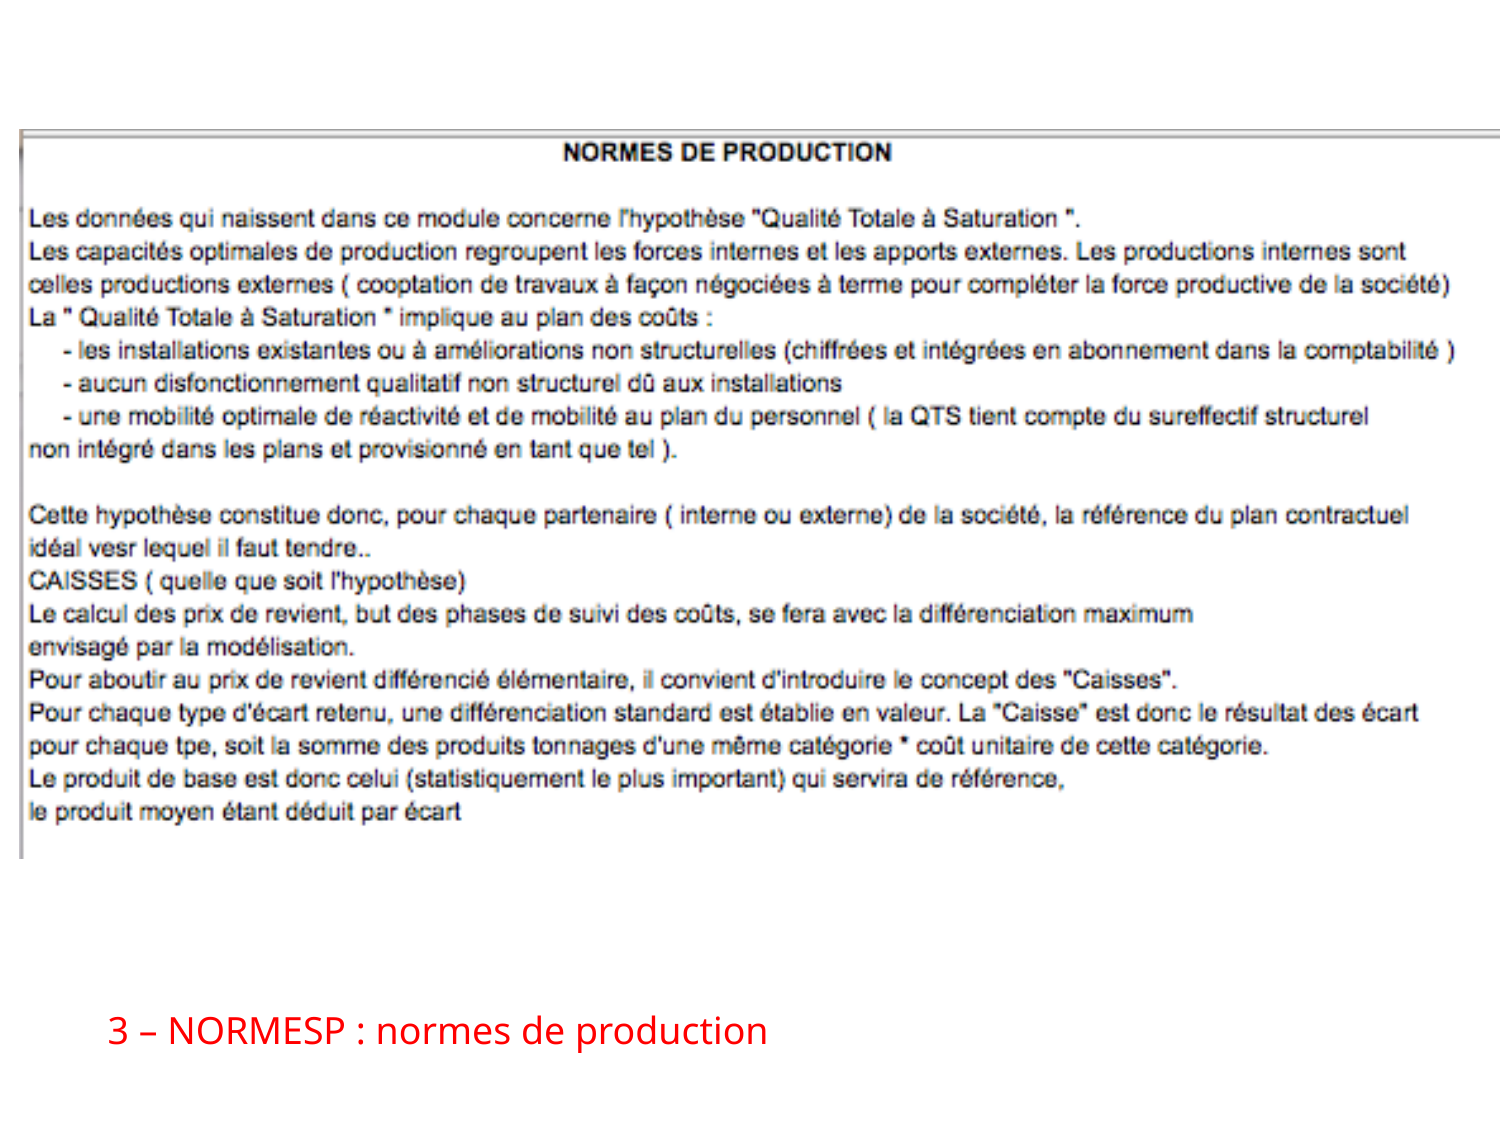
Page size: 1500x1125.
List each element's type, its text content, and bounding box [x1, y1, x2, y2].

picture [18, 129, 1500, 859]
title 3 – NORMESP : normes de production [92, 995, 836, 1064]
